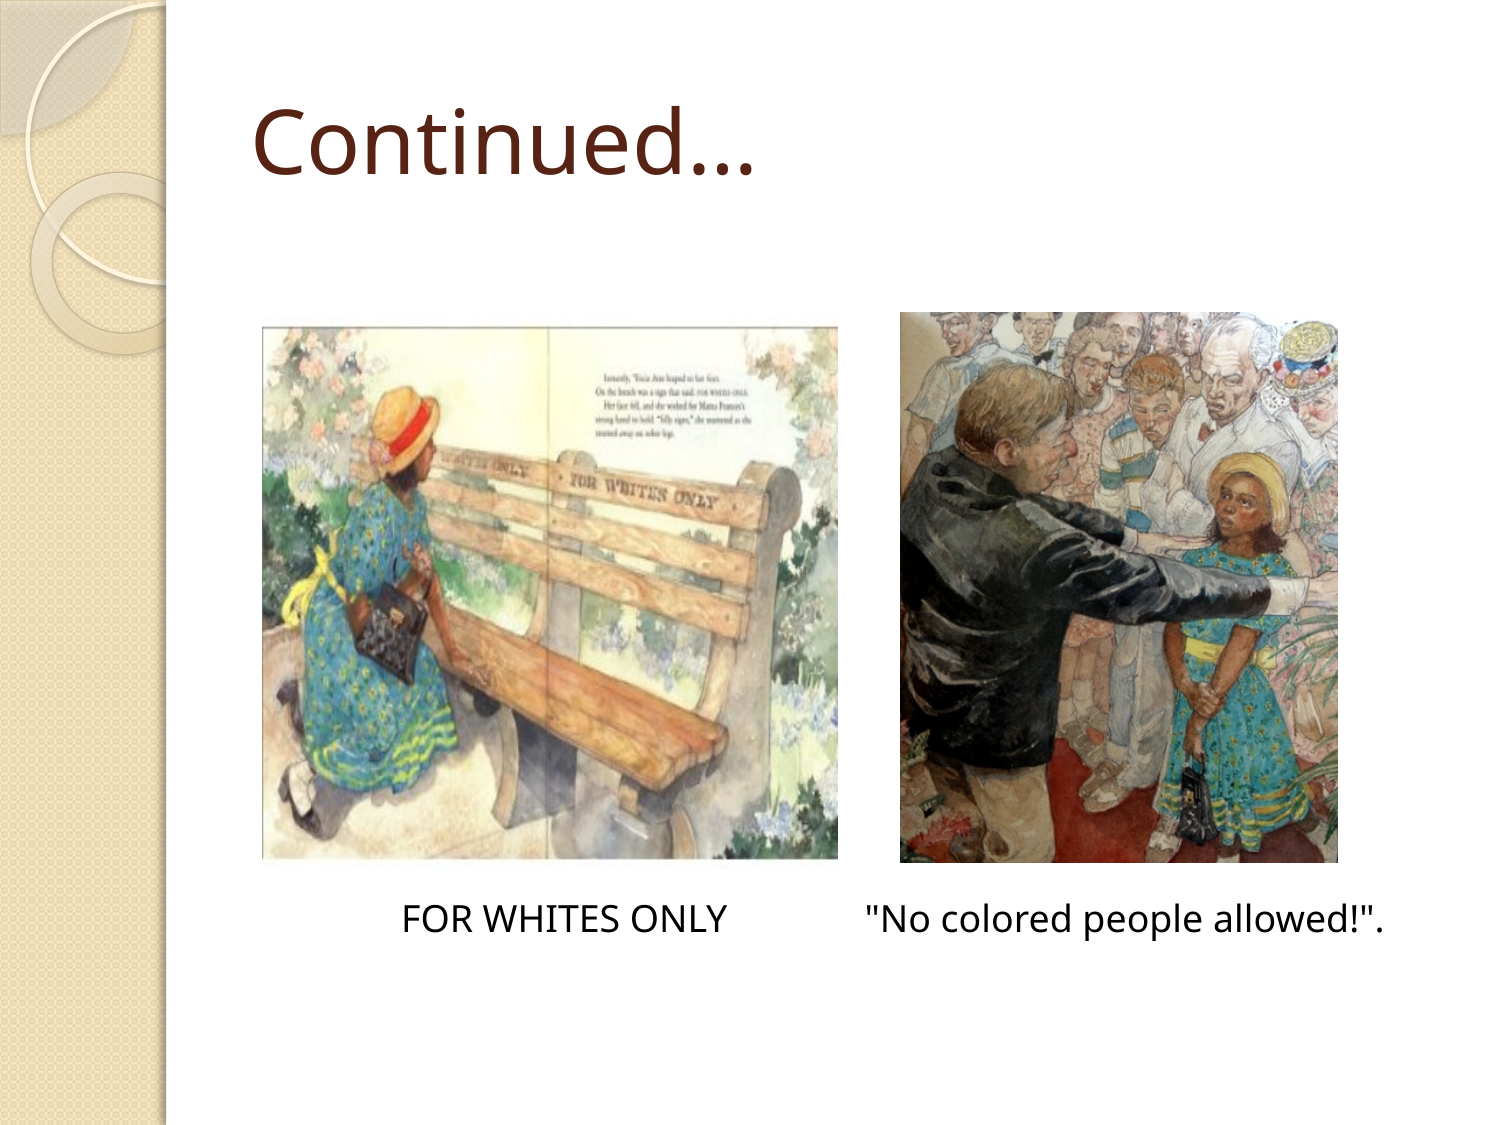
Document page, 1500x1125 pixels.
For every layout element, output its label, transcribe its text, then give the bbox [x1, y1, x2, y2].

title Continued… [235, 45, 1466, 233]
picture [262, 187, 838, 1001]
picture [899, 312, 1338, 863]
text_box "No colored people allowed!". [849, 887, 1410, 948]
